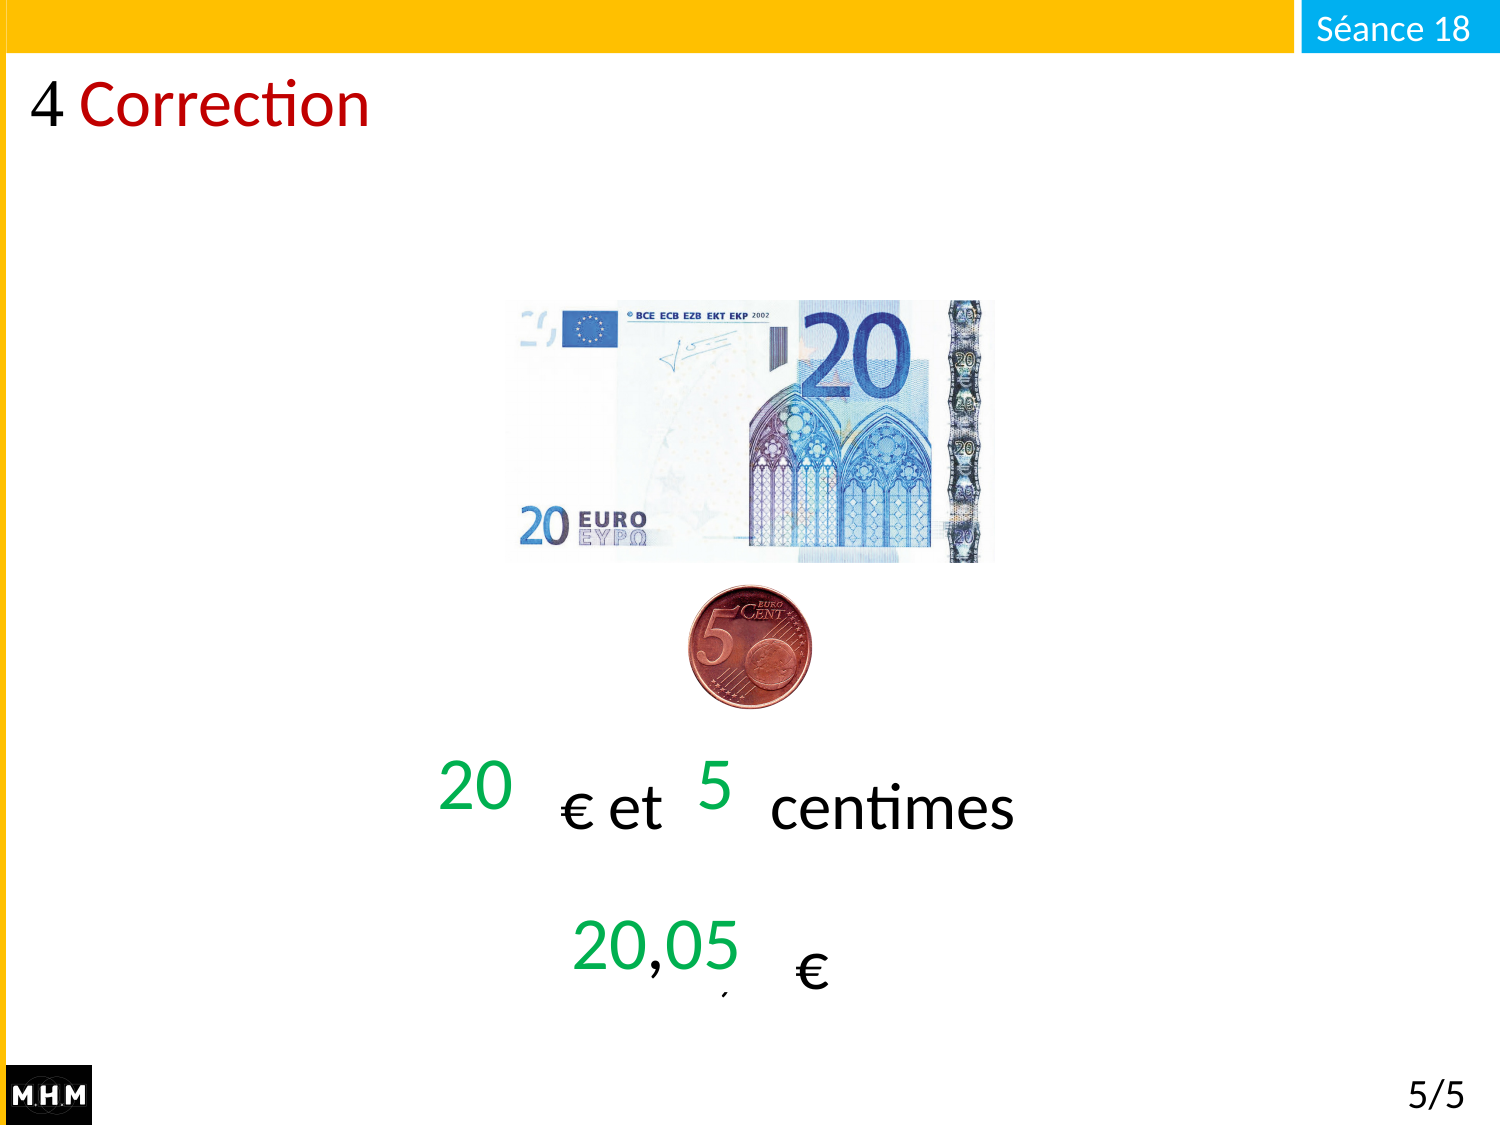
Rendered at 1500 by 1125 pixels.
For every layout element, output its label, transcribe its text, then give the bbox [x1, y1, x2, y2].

text_box … € et … centimes …,… € [392, 675, 1108, 1011]
picture [505, 300, 995, 563]
picture [6, 1065, 92, 1125]
picture [687, 582, 813, 712]
text_box 20,05 [530, 887, 783, 993]
text_box 20 [402, 727, 550, 833]
title  Correction [14, 60, 1391, 150]
list 5/5 [1373, 1064, 1500, 1125]
text_box 5 [661, 727, 770, 833]
